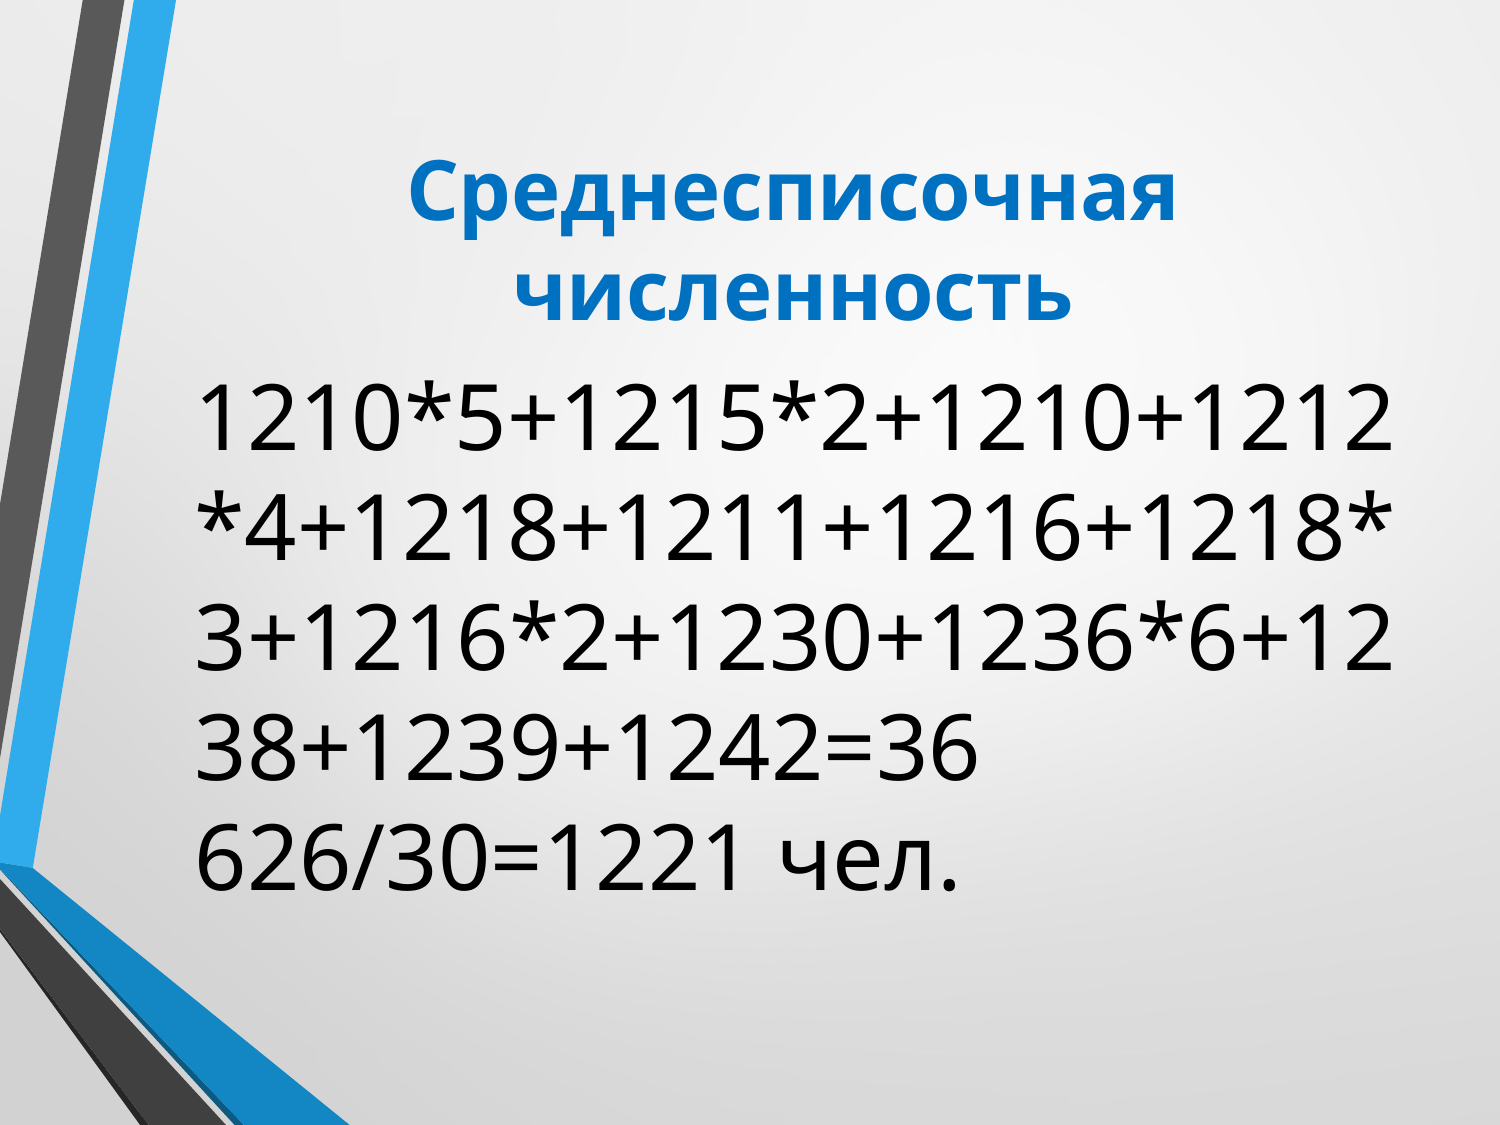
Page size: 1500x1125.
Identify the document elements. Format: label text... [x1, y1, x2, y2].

list 1210*5+1215*2+1210+1212*4+1218+1211+1216+1218*3+1216*2+1230+1236*6+1238+1239+1242=36 626/30=1221 чел. [179, 262, 1447, 1005]
title Среднесписочная численность [161, 75, 1425, 400]
